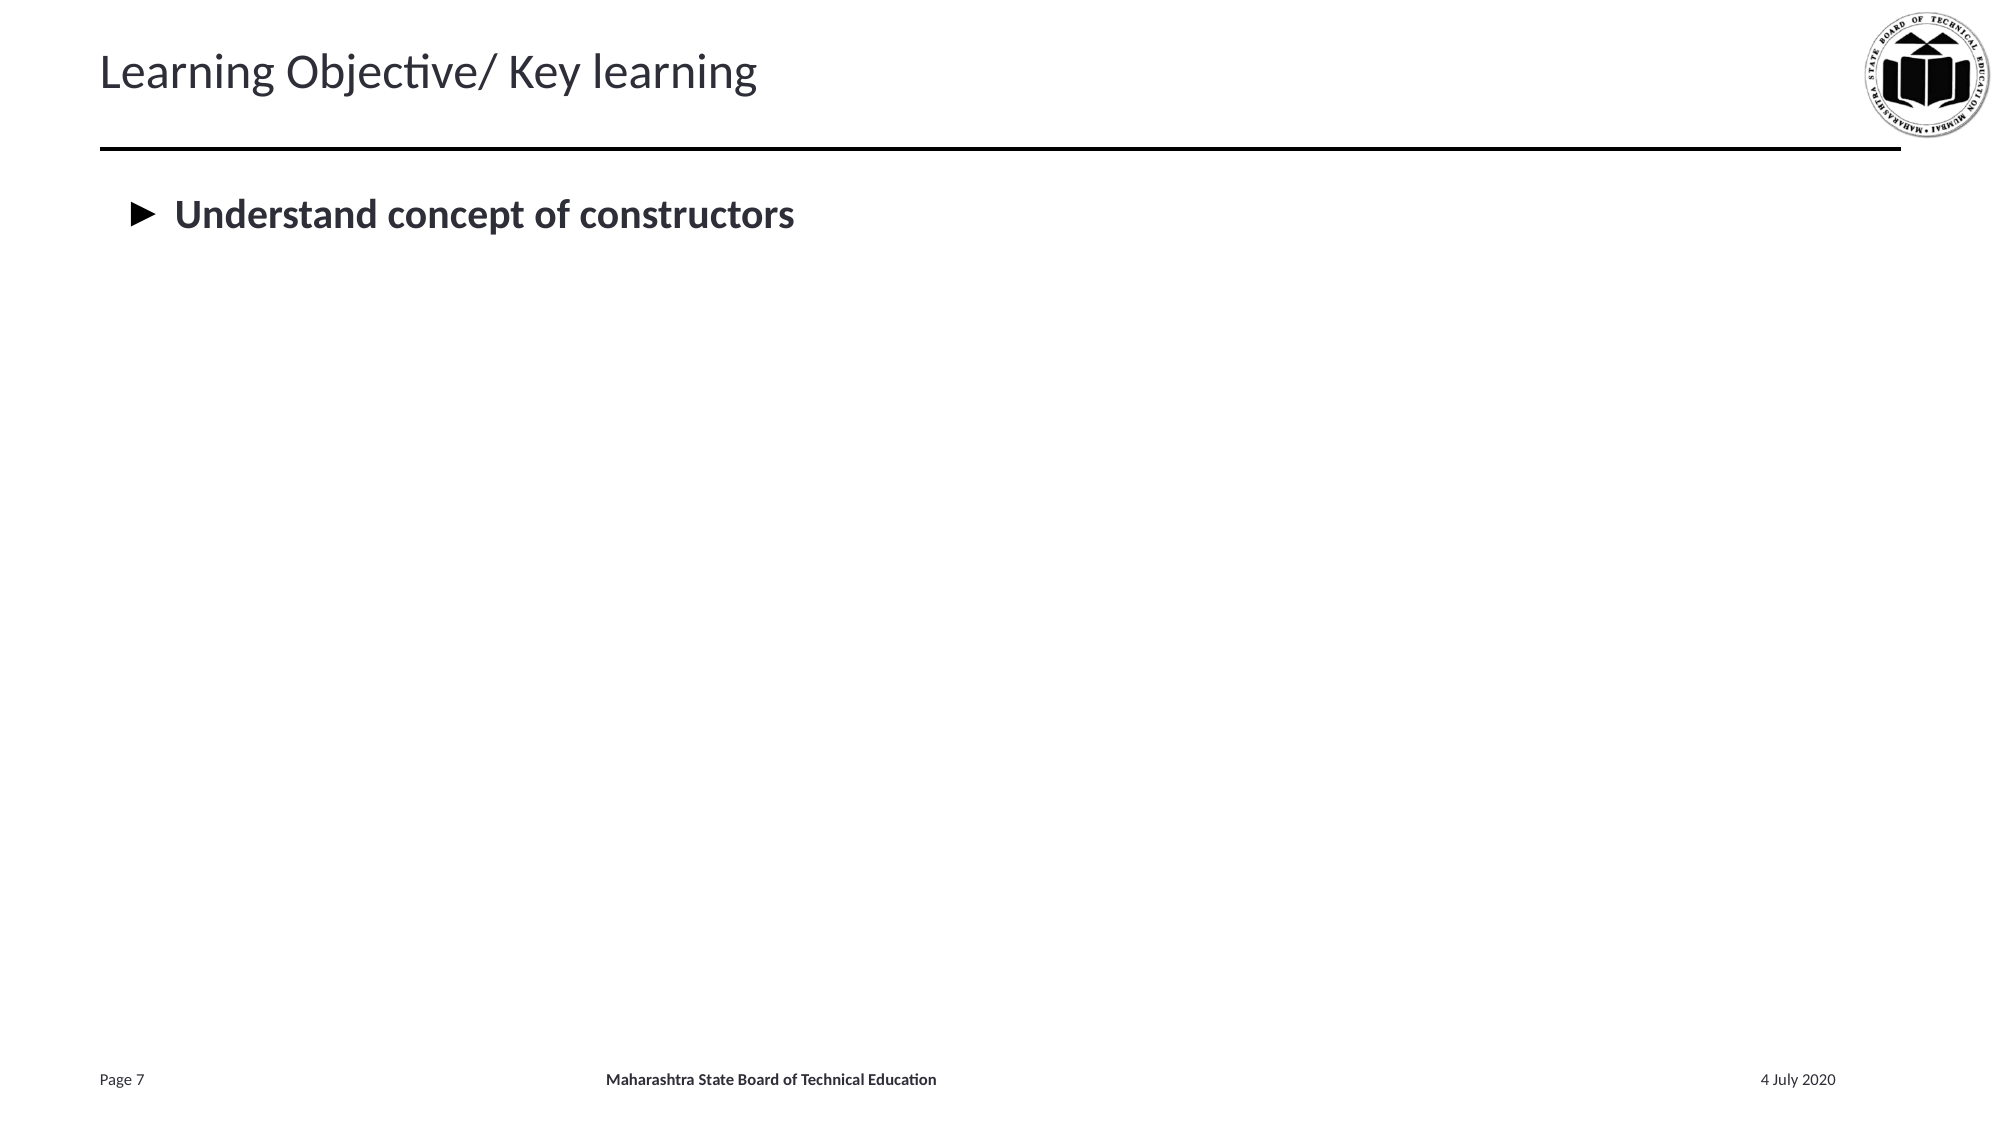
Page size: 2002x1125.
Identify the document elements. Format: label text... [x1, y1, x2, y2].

list Understand concept of constructors [100, 186, 1901, 999]
title Learning Objective/ Key learning [100, 48, 1901, 146]
picture [1852, 0, 2001, 149]
